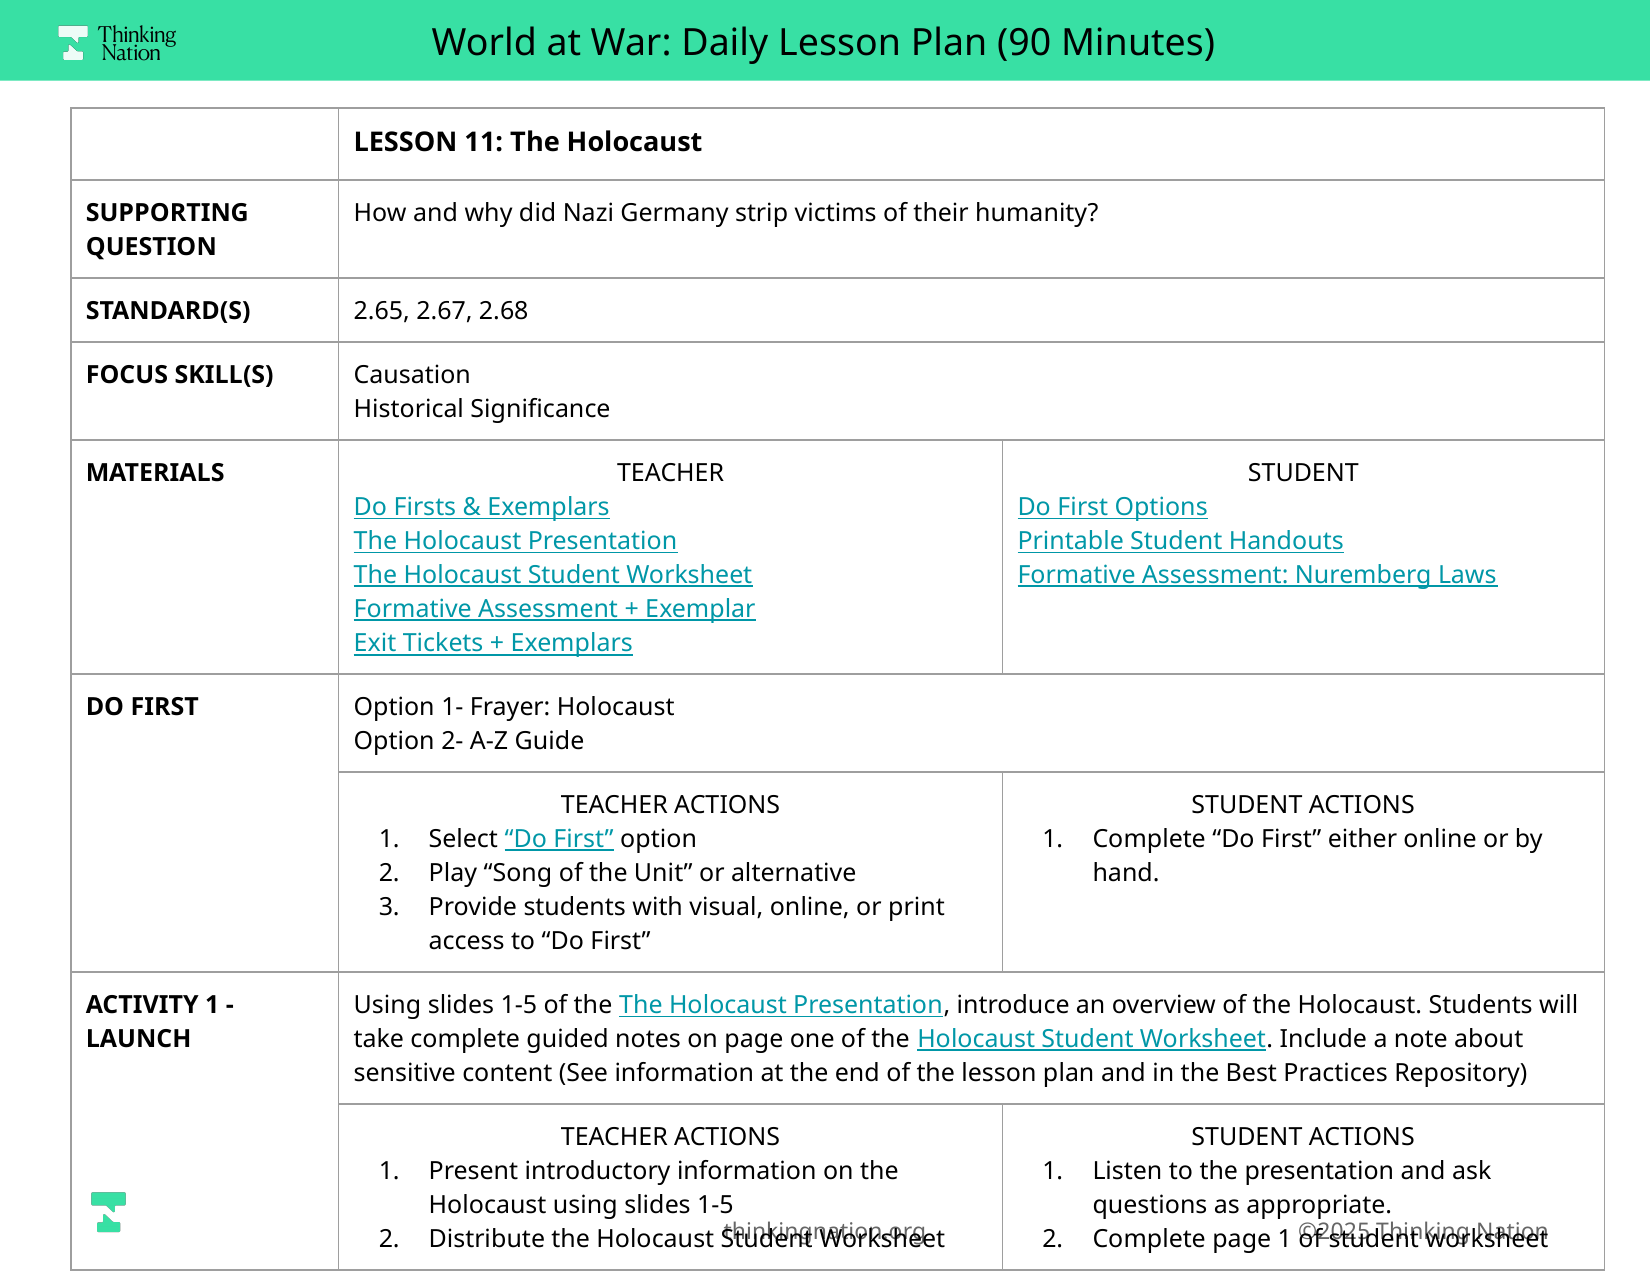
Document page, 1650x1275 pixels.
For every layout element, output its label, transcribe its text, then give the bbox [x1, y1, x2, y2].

table_cell FOCUS SKILL(S) [72, 343, 338, 439]
table_cell DO FIRST [72, 675, 338, 971]
picture [80, 1184, 136, 1240]
table_cell How and why did Nazi Germany strip victims of their humanity? [339, 181, 1604, 277]
table_cell TEACHER Do Firsts & Exemplars The Holocaust Presentation The Holocaust Student Worksheet Formative Assessment + Exemplar Exit Tickets + Exemplars [339, 441, 1002, 673]
table_cell STUDENT Do First Options Printable Student Handouts Formative Assessment: Nuremberg Laws [1003, 441, 1604, 673]
table_cell STANDARD(S) [72, 279, 338, 341]
table_cell SUPPORTING QUESTION [72, 181, 338, 277]
table_cell TEACHER ACTIONS Present introductory information on the Holocaust using slides 1-5 Distribute the Holocaust Student Worksheet [339, 1105, 1002, 1269]
table_cell Using slides 1-5 of the The Holocaust Presentation, introduce an overview of the Holocaust. Students will take complete guided notes on page one of the Holocaust Student Worksheet. Include a note about sensitive content (See information at the end of the lesson plan and in the Best Practices Repository) [339, 973, 1604, 1103]
table_cell STUDENT ACTIONS Complete “Do First” either online or by hand. [1003, 773, 1604, 971]
table_header LESSON 11: The Holocaust [339, 109, 1604, 179]
table_cell TEACHER ACTIONS Select “Do First” option Play “Song of the Unit” or alternative Provide students with visual, online, or print access to “Do First” [339, 773, 1002, 971]
table_cell STUDENT ACTIONS Listen to the presentation and ask questions as appropriate. Complete page 1 of student worksheet [1003, 1105, 1604, 1269]
picture [45, 14, 180, 85]
table_cell MATERIALS [72, 441, 338, 673]
table_cell 2.65, 2.67, 2.68 [339, 279, 1604, 341]
text_box World at War: Daily Lesson Plan (90 Minutes) [0, 0, 1650, 81]
table_cell Option 1- Frayer: Holocaust Option 2- A-Z Guide [339, 675, 1604, 771]
table_cell ACTIVITY 1 - LAUNCH [72, 973, 338, 1269]
table_cell Causation Historical Significance [339, 343, 1604, 439]
table_header [72, 109, 338, 179]
